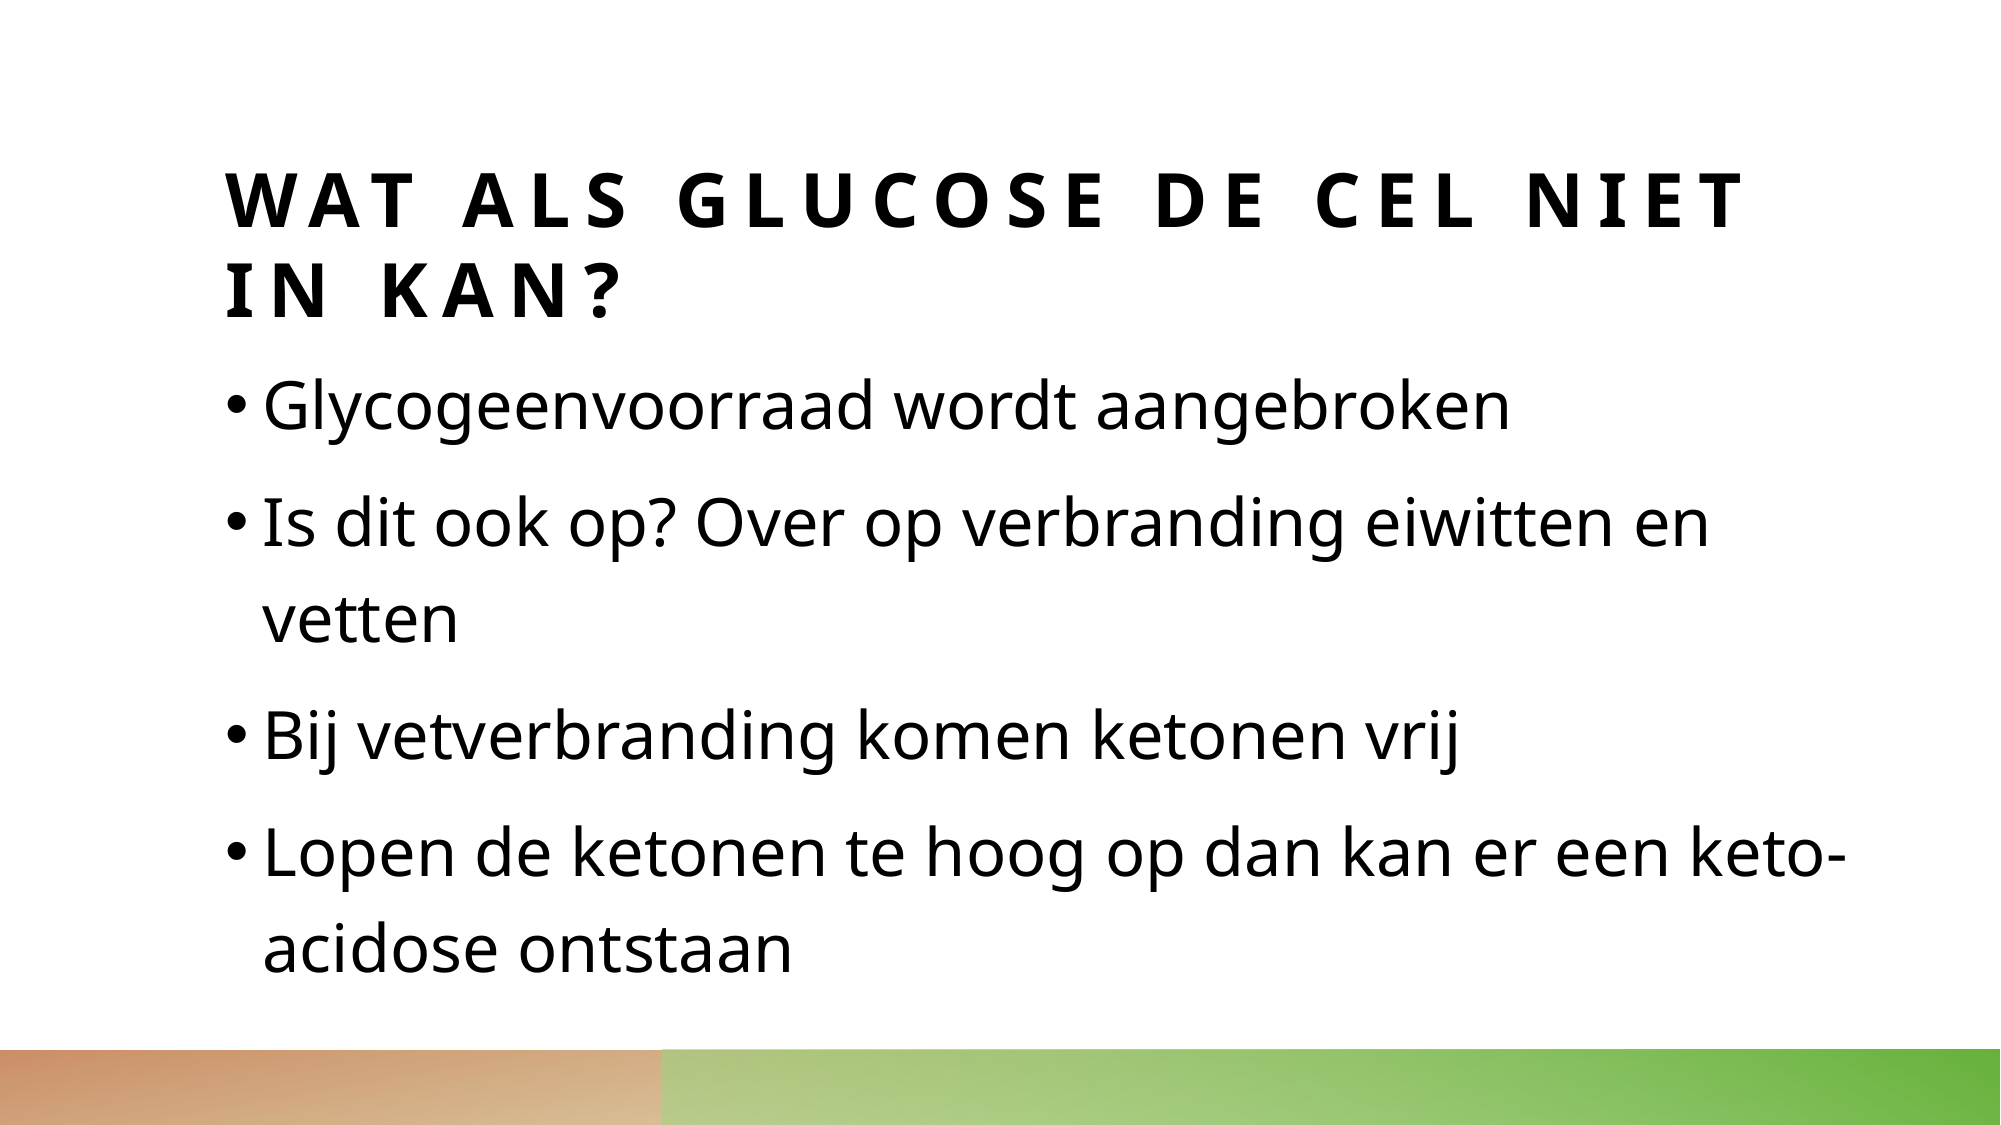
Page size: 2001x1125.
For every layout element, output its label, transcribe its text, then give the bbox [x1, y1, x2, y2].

title Wat als glucose de cel niet in kan? [225, 130, 1905, 333]
list Glycogeenvoorraad wordt aangebroken Is dit ook op? Over op verbranding eiwitten en vetten Bij vetverbranding komen ketonen vrij Lopen de ketonen te hoog op dan kan er een keto-acidose ontstaan [225, 346, 1905, 996]
